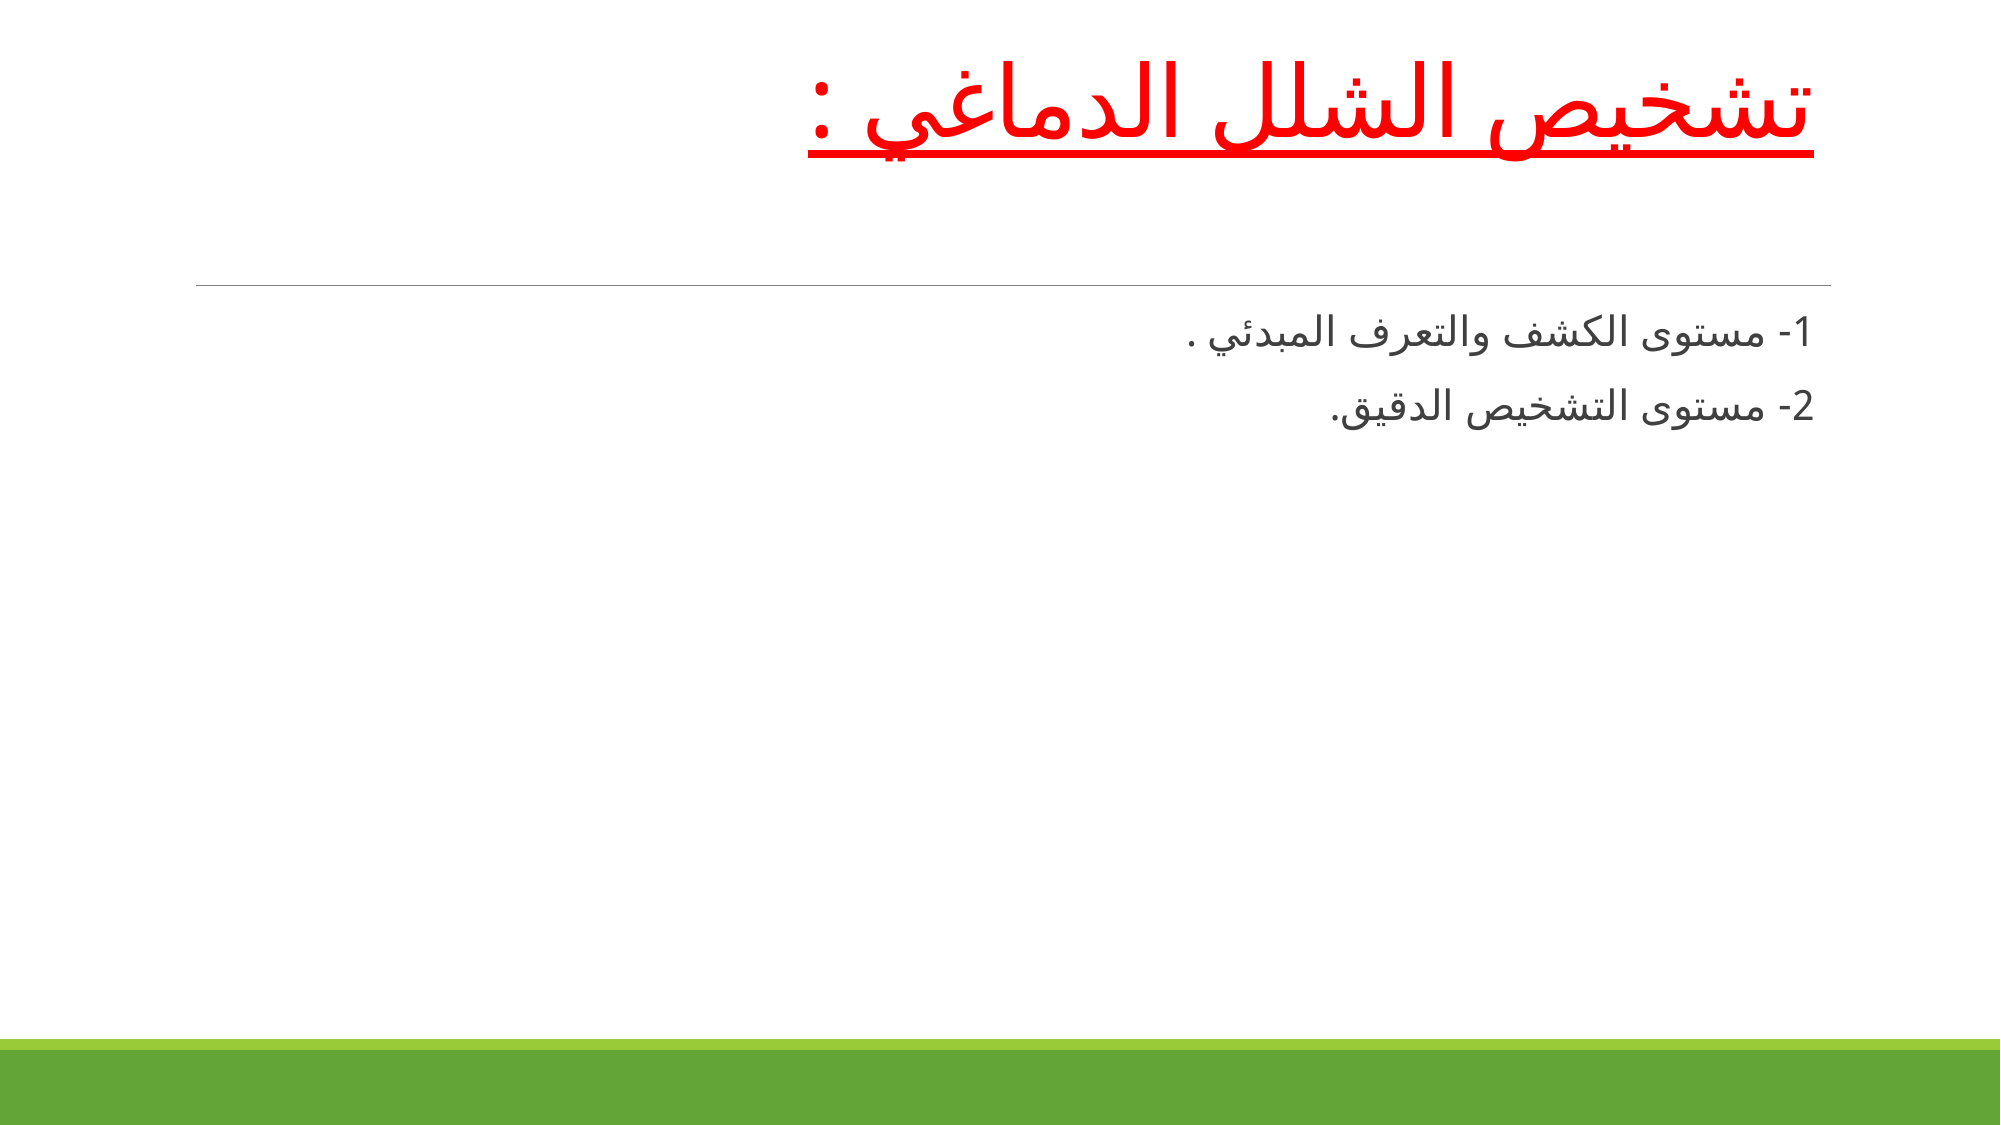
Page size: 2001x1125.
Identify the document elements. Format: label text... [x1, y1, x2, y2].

list 1- مستوى الكشف والتعرف المبدئي . 2- مستوى التشخيص الدقيق. [180, 302, 1830, 963]
title تشخيص الشلل الدماغي : [180, 47, 1830, 285]
